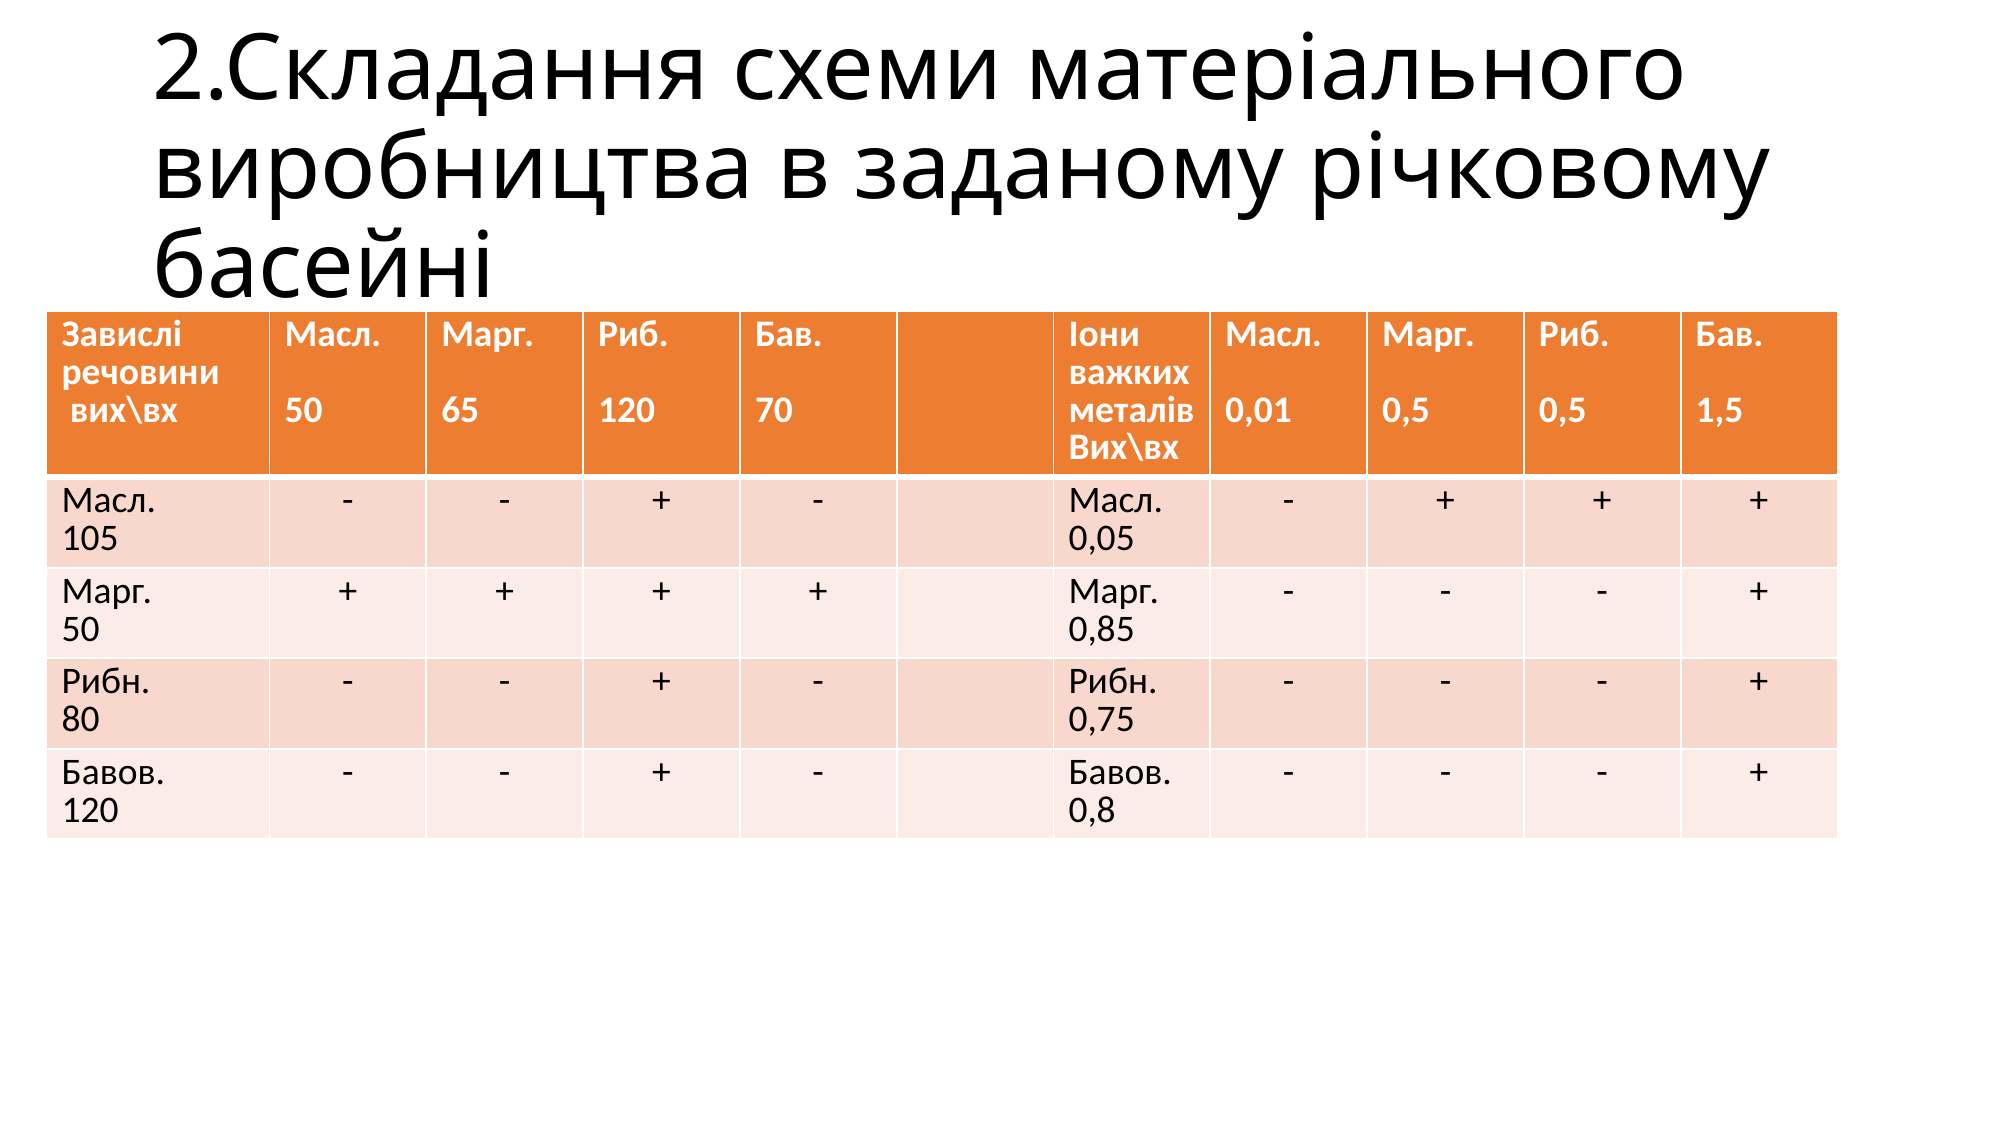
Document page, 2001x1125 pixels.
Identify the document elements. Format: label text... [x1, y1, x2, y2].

table_cell + [1682, 480, 1837, 567]
table_cell Рибн. 80 [47, 659, 269, 748]
table_cell - [741, 750, 896, 838]
table_cell - [427, 480, 582, 567]
table_cell - [1525, 750, 1680, 838]
table_cell + [741, 569, 896, 657]
table_cell + [1682, 569, 1837, 657]
table_header Марг. 65 [427, 312, 582, 474]
table_header Марг. 0,5 [1368, 312, 1523, 474]
table_cell [898, 480, 1053, 567]
table_cell + [584, 659, 739, 748]
table_cell + [1525, 480, 1680, 567]
table_cell - [741, 659, 896, 748]
table_cell Масл. 0,05 [1054, 480, 1209, 567]
table_cell - [270, 480, 425, 567]
table_cell Рибн. 0,75 [1054, 659, 1209, 748]
table_cell + [584, 569, 739, 657]
table_header Масл. 50 [270, 312, 425, 474]
table_cell - [270, 659, 425, 748]
table_cell + [270, 569, 425, 657]
table_cell [898, 750, 1053, 838]
table_cell - [741, 480, 896, 567]
table_header Риб. 0,5 [1525, 312, 1680, 474]
table_header Завислі речовини вих\вх [47, 312, 269, 474]
title 2.Складання схеми матеріального виробництва в заданому річковому басейні [137, 59, 1863, 278]
table_header [898, 312, 1053, 474]
table_cell + [584, 480, 739, 567]
table_cell - [270, 750, 425, 838]
table_cell - [1211, 659, 1366, 748]
table_cell - [1525, 659, 1680, 748]
table_cell Марг. 50 [47, 569, 269, 657]
table_cell - [1211, 480, 1366, 567]
table_cell Марг. 0,85 [1054, 569, 1209, 657]
table_cell Бавов. 120 [47, 750, 269, 838]
table_cell - [1368, 659, 1523, 748]
table_cell - [1368, 569, 1523, 657]
table_cell + [427, 569, 582, 657]
table_header Риб. 120 [584, 312, 739, 474]
table_cell - [1211, 569, 1366, 657]
table_cell - [1211, 750, 1366, 838]
table_cell - [427, 659, 582, 748]
table_cell [898, 569, 1053, 657]
table_cell [898, 659, 1053, 748]
table_cell + [584, 750, 739, 838]
table_cell Бавов. 0,8 [1054, 750, 1209, 838]
table_cell - [1368, 750, 1523, 838]
table_cell Масл. 105 [47, 480, 269, 567]
table_cell - [1525, 569, 1680, 657]
table_header Масл. 0,01 [1211, 312, 1366, 474]
table_header Іони важких металів Вих\вх [1054, 312, 1209, 474]
table_cell + [1682, 750, 1837, 838]
table_cell + [1368, 480, 1523, 567]
table_header Бав. 70 [741, 312, 896, 474]
table_cell - [427, 750, 582, 838]
table_header Бав. 1,5 [1682, 312, 1837, 474]
table_cell + [1682, 659, 1837, 748]
